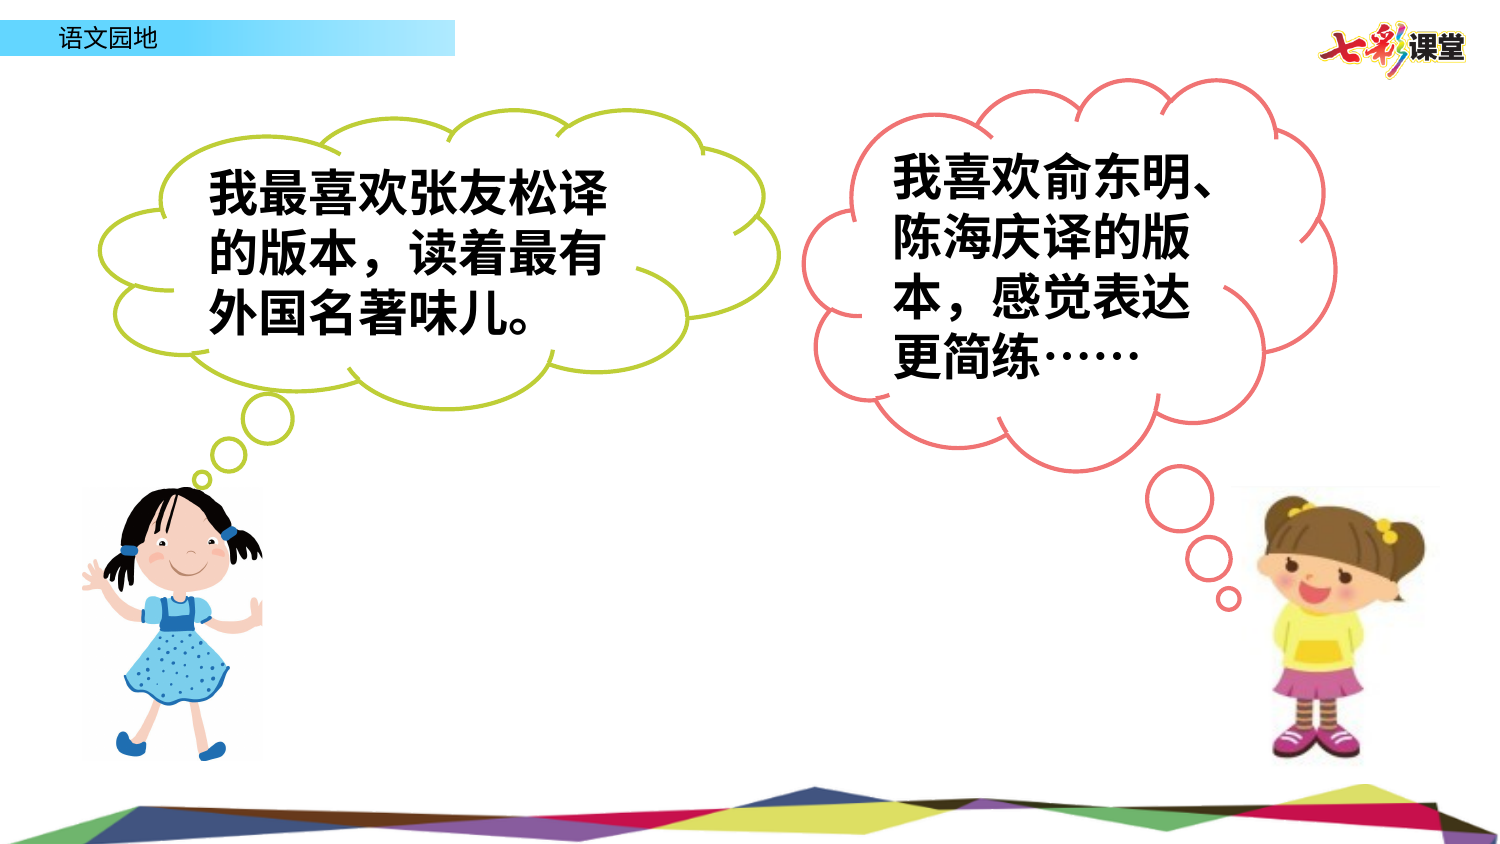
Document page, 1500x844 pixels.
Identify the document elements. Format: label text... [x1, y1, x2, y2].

text_box 我喜欢俞东明、 陈海庆译的版本，感觉表达更简练…… [1185, 534, 1225, 583]
picture [81, 487, 263, 761]
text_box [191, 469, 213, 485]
text_box 我最喜欢张友松译的版本，读着最有外国名著味儿。 [210, 436, 248, 474]
text_box 我最喜欢张友松译的版本，读着最有外国名著味儿。 [97, 108, 781, 446]
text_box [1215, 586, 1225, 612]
text_box 我喜欢俞东明、 陈海庆译的版本，感觉表达更简练…… [801, 78, 1338, 474]
text_box 我喜欢俞东明、 陈海庆译的版本，感觉表达更简练…… [1144, 464, 1215, 534]
picture [0, 784, 1500, 844]
picture [1316, 20, 1468, 80]
picture [1231, 486, 1440, 775]
